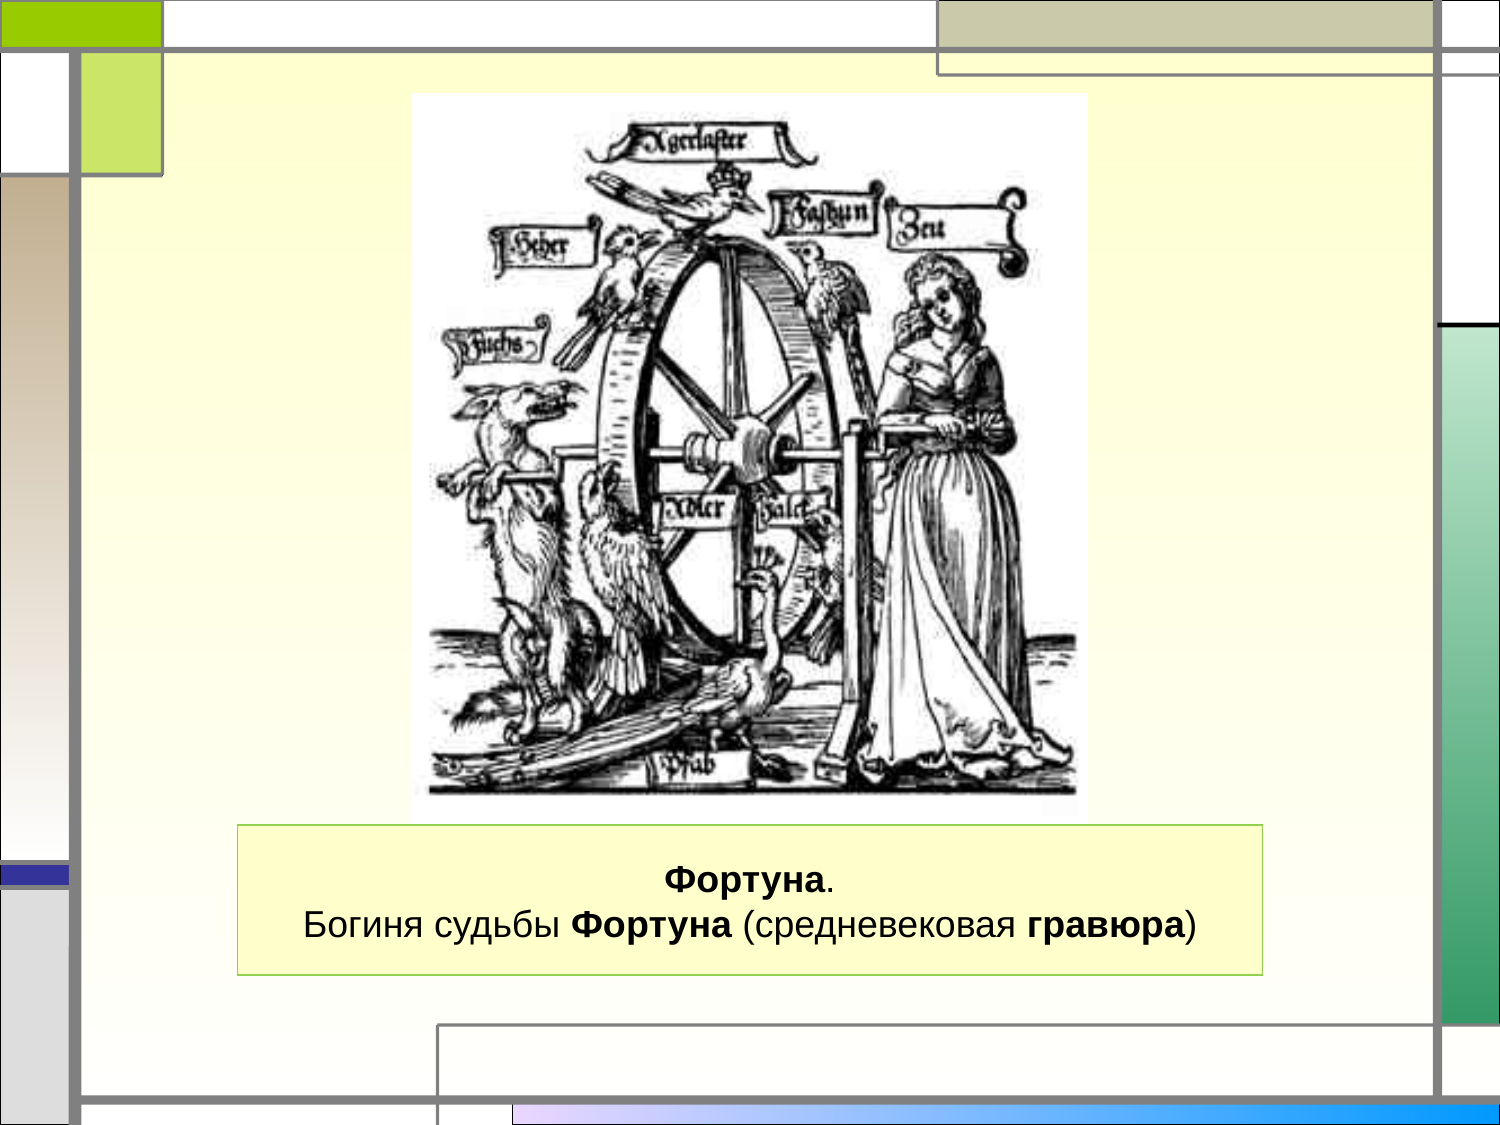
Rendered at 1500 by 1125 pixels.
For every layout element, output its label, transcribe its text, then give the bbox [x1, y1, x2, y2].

picture [412, 93, 1088, 826]
text_box Фортуна. Богиня судьбы Фортуна (средневековая гравюра) [237, 824, 1263, 975]
